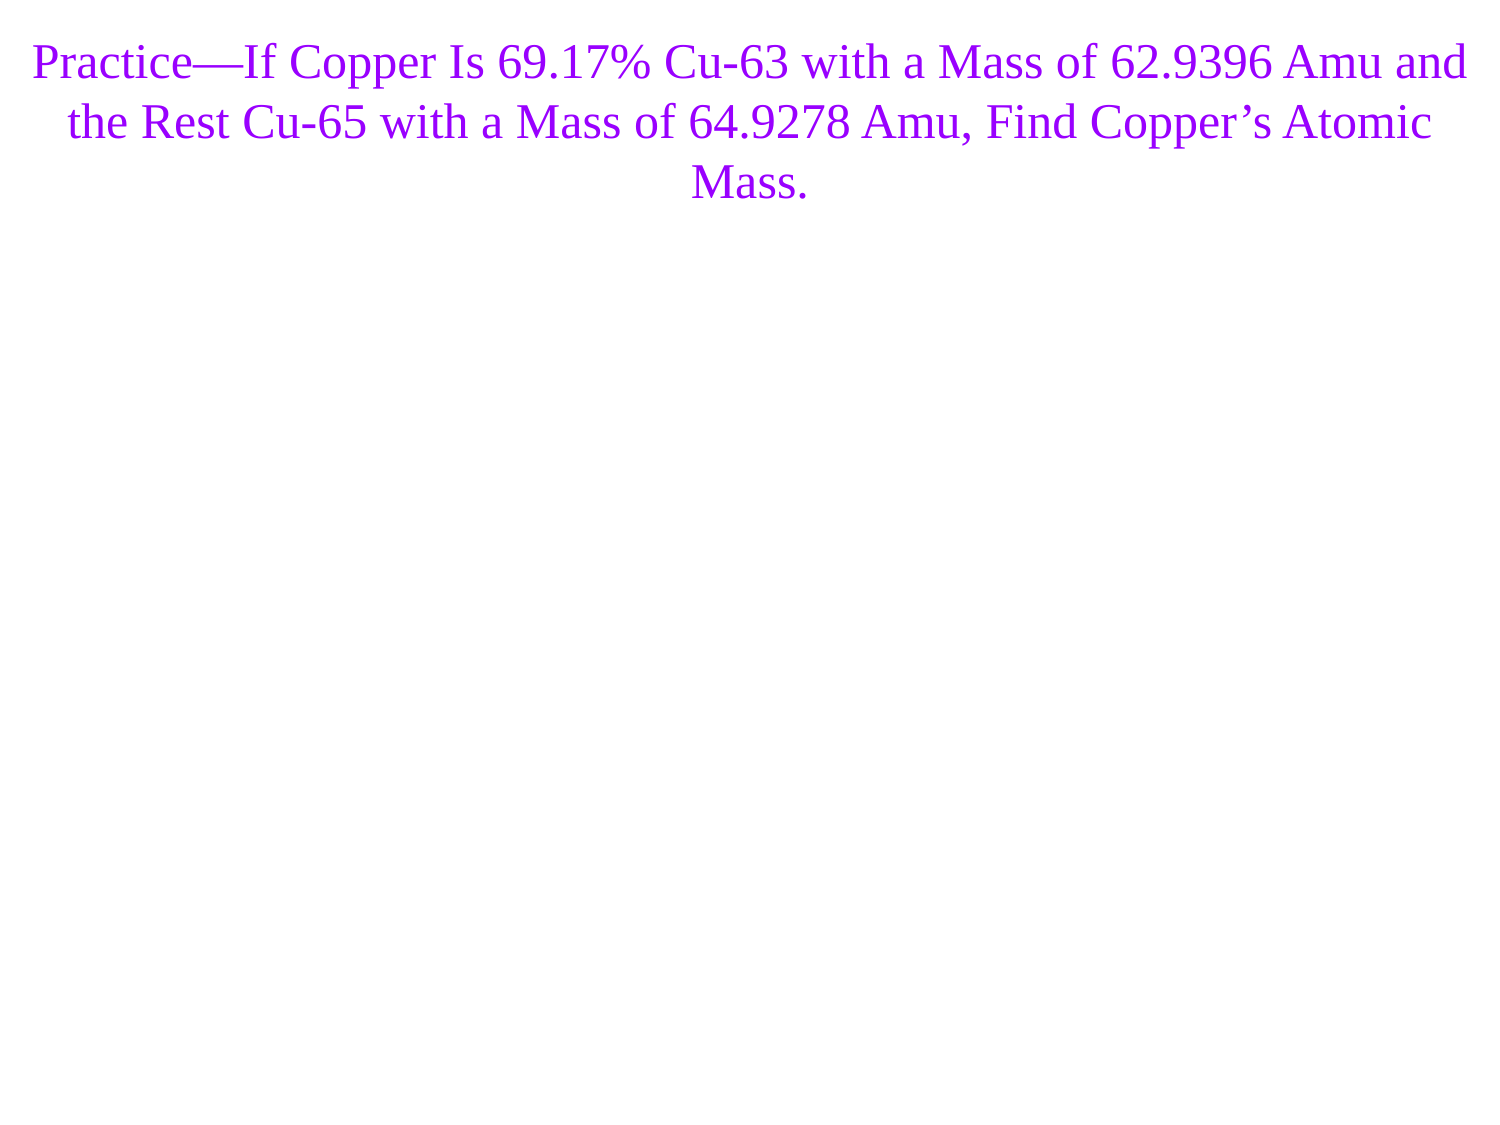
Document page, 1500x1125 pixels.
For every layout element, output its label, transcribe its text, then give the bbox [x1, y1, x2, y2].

text_box Practice—If Copper Is 69.17% Cu-63 with a Mass of 62.9396 Amu and the Rest Cu-65 with a Mass of 64.9278 Amu, Find Copper’s Atomic Mass. [0, 24, 1500, 213]
